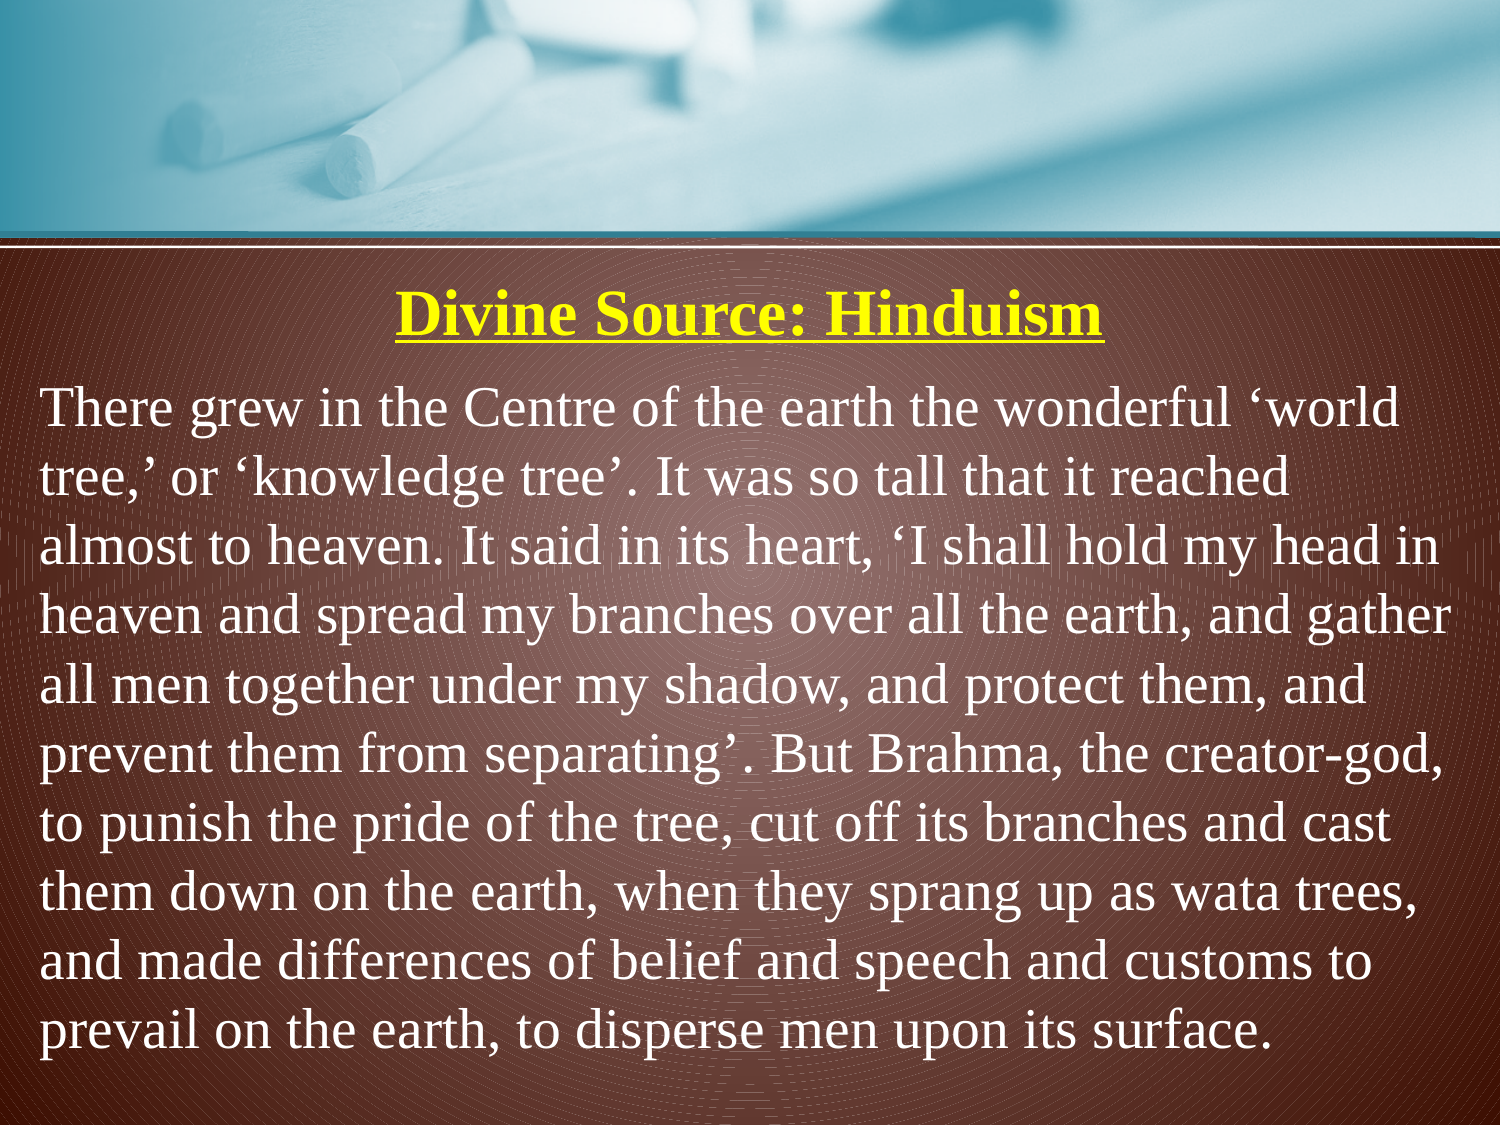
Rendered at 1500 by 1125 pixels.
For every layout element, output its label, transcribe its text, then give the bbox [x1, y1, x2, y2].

list Divine Source: Hinduism There grew in the Centre of the earth the wonderful ‘world tree,’ or ‘knowledge tree’. It was so tall that it reached almost to heaven. It said in its heart, ‘I shall hold my head in heaven and spread my branches over all the earth, and gather all men together under my shadow, and protect them, and prevent them from separating’. But Brahma, the creator-god, to punish the pride of the tree, cut off its branches and cast them down on the earth, when they sprang up as wata trees, and made differences of belief and speech and customs to prevail on the earth, to disperse men upon its surface. [24, 262, 1475, 1100]
